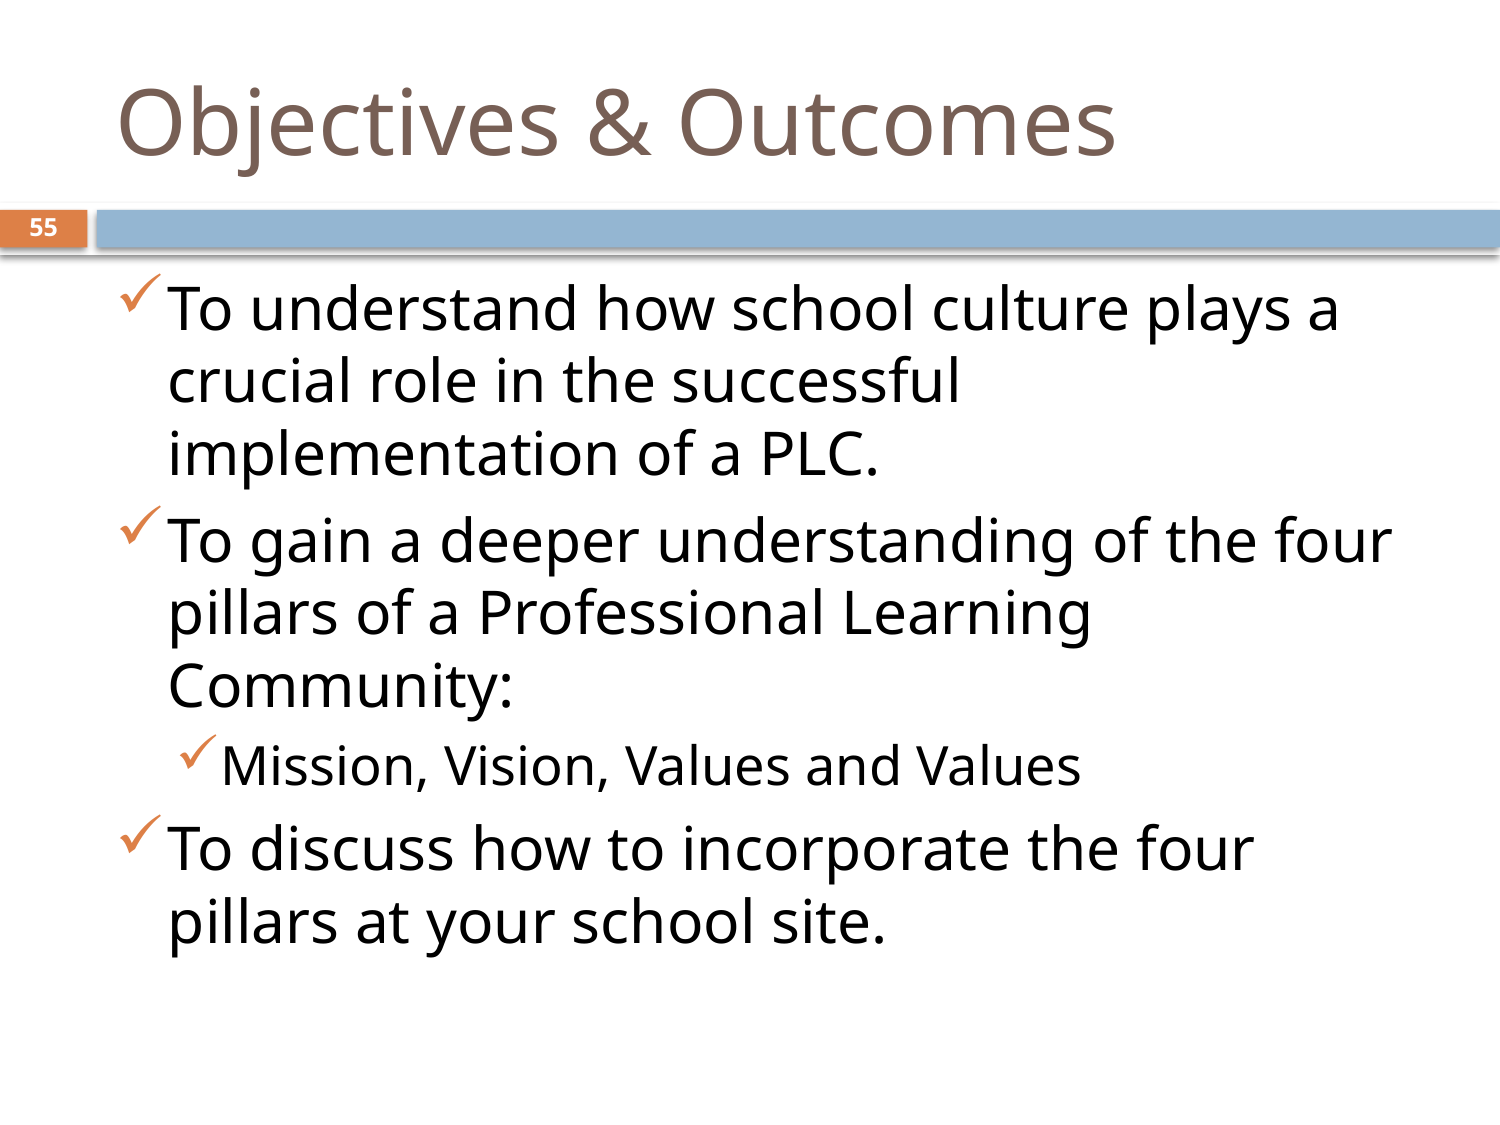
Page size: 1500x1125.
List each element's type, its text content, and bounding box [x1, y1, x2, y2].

title Objectives & Outcomes [100, 37, 1439, 201]
slide_number 55 [0, 208, 88, 249]
list To understand how school culture plays a crucial role in the successful implementation of a PLC. To gain a deeper understanding of the four pillars of a Professional Learning Community: Mission, Vision, Values and Values To discuss how to incorporate the four pillars at your school site. [100, 262, 1439, 1001]
